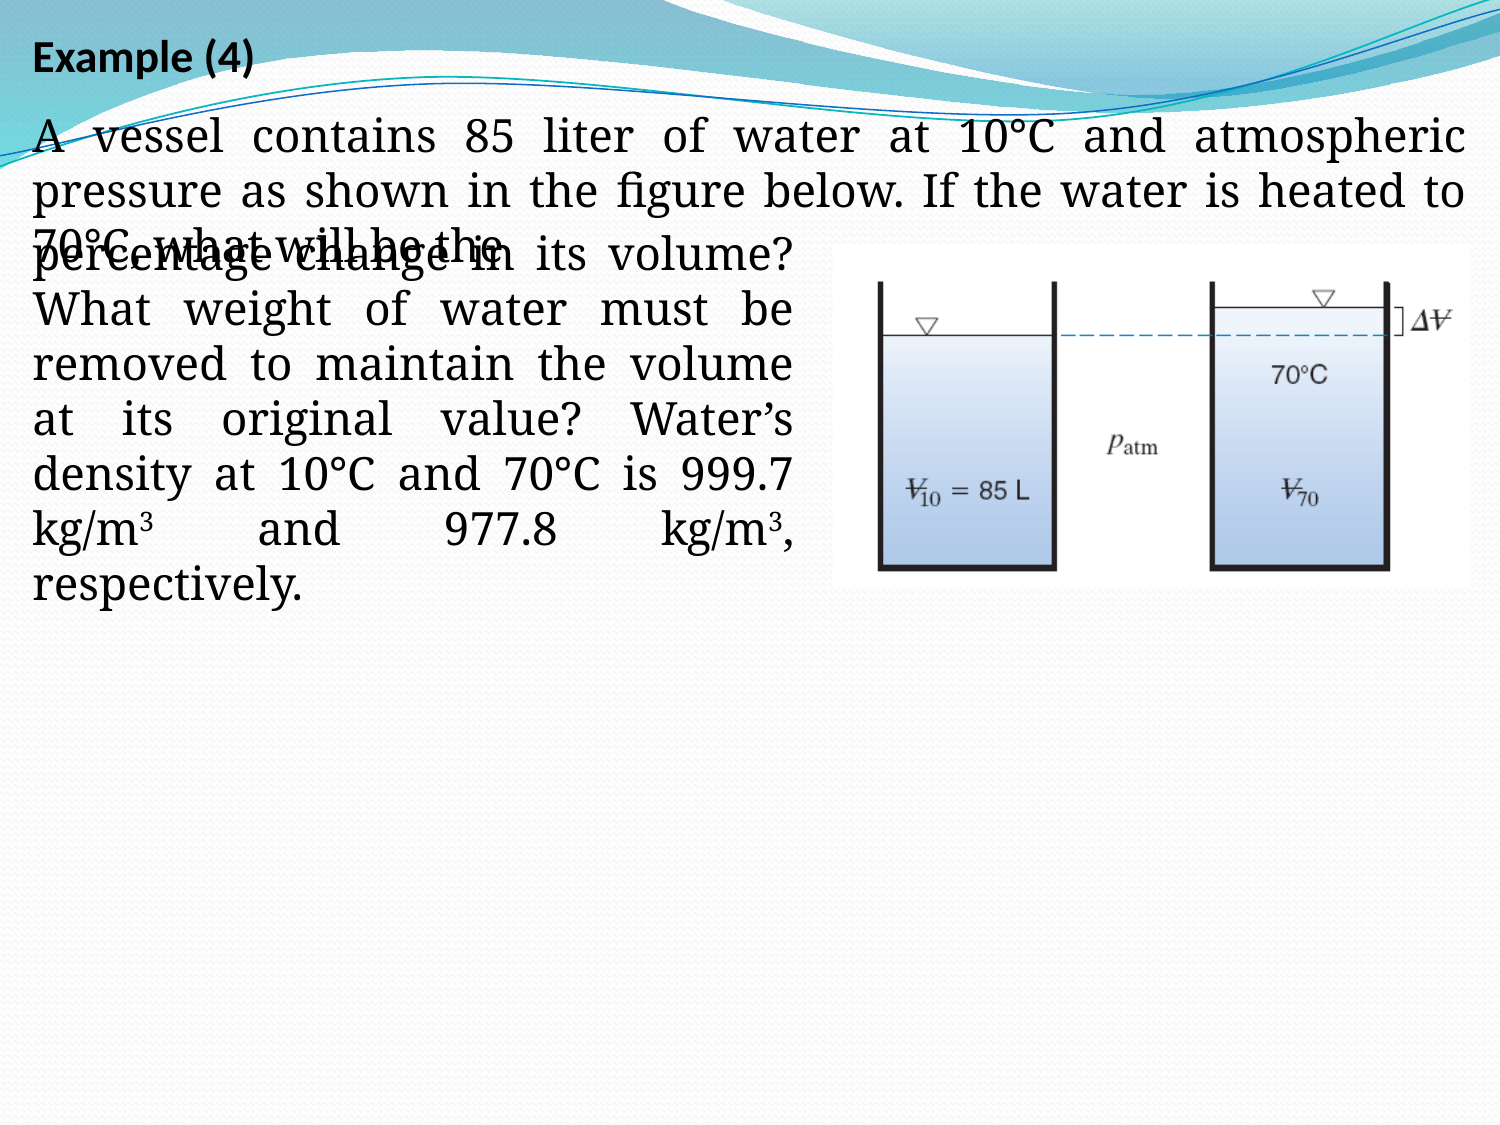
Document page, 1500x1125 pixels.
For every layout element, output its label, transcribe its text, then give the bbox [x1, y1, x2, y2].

text_box percentage change in its volume? What weight of water must be removed to maintain the volume at its original value? Water’s density at 10°C and 70°C is 999.7 kg/m3 and 977.8 kg/m3, respectively. [17, 217, 809, 673]
text_box Example (4) A vessel contains 85 liter of water at 10°C and atmospheric pressure as shown in the figure below. If the water is heated to 70°C, what will be the [17, 19, 1483, 279]
picture [832, 244, 1471, 587]
